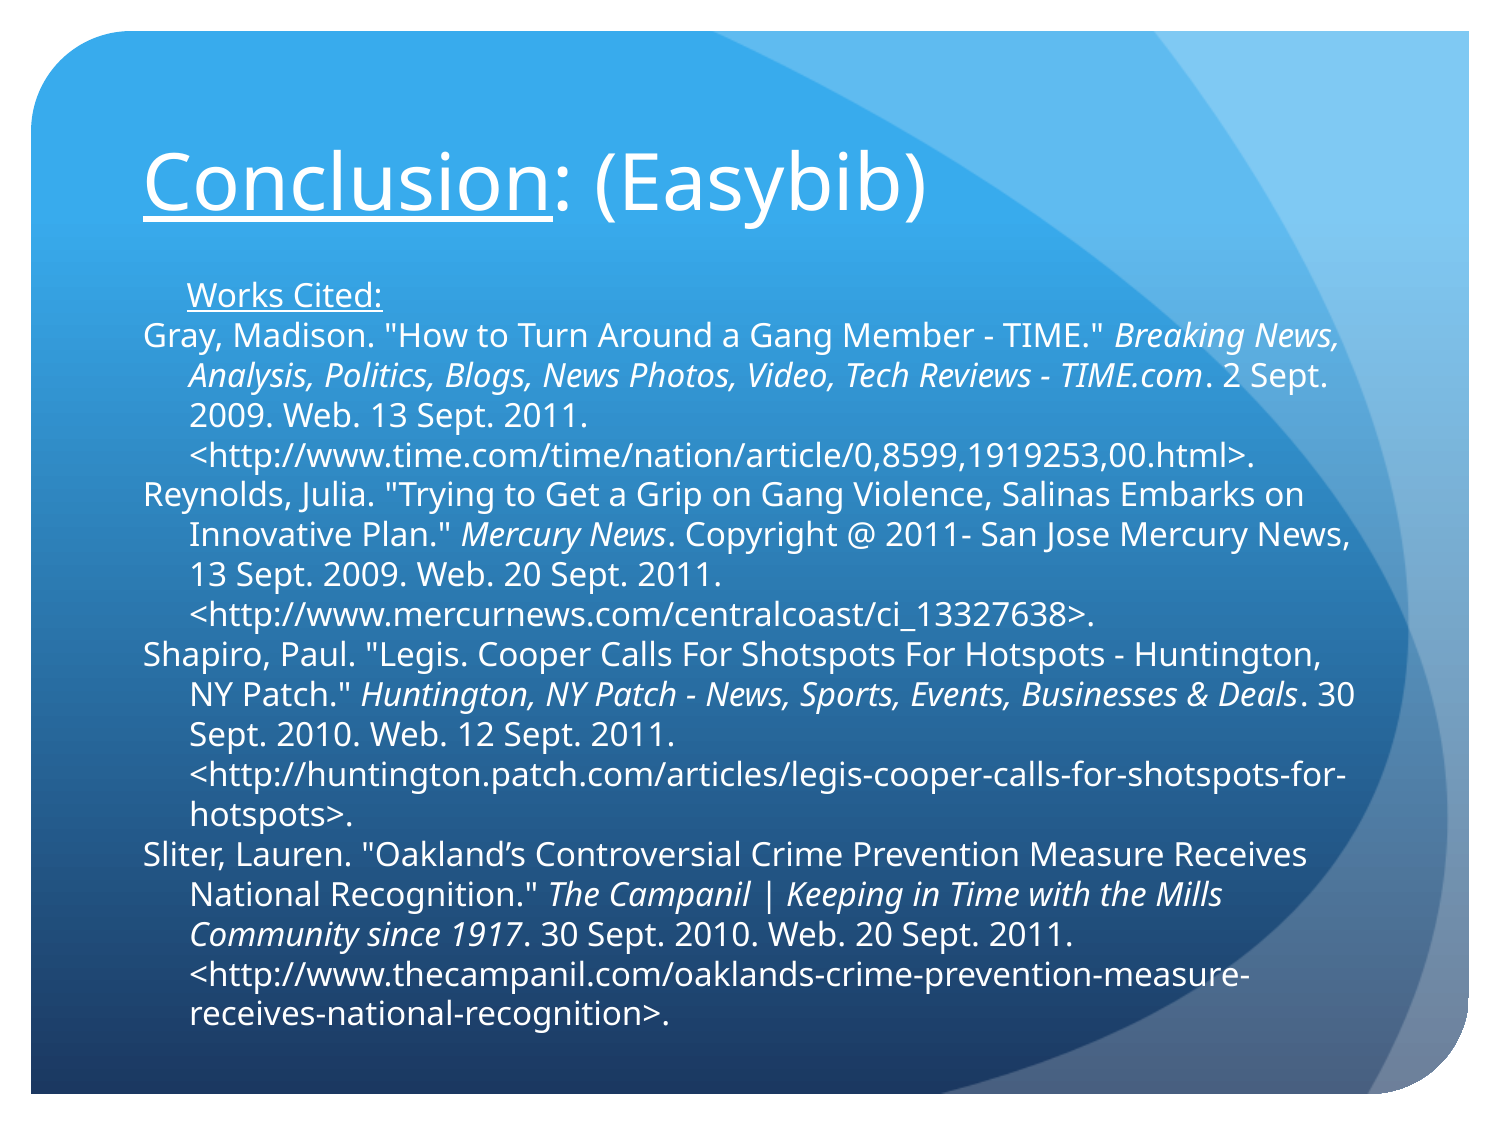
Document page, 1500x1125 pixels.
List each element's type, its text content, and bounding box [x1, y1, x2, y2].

title Conclusion: (Easybib) [127, 62, 1372, 234]
list Works Cited: Gray, Madison. "How to Turn Around a Gang Member - TIME." Breaking News, Analysis, Politics, Blogs, News Photos, Video, Tech Reviews - TIME.com. 2 Sept. 2009. Web. 13 Sept. 2011. <http://www.time.com/time/nation/article/0,8599,1919253,00.html>. Reynolds, Julia. "Trying to Get a Grip on Gang Violence, Salinas Embarks on Innovative Plan." Mercury News. Copyright @ 2011- San Jose Mercury News, 13 Sept. 2009. Web. 20 Sept. 2011. <http://www.mercurnews.com/centralcoast/ci_13327638>. Shapiro, Paul. "Legis. Cooper Calls For Shotspots For Hotspots - Huntington, NY Patch." Huntington, NY Patch - News, Sports, Events, Businesses & Deals. 30 Sept. 2010. Web. 12 Sept. 2011. <http://huntington.patch.com/articles/legis-cooper-calls-for-shotspots-for-hotspots>. Sliter, Lauren. "Oakland’s Controversial Crime Prevention Measure Receives National Recognition." The Campanil | Keeping in Time with the Mills Community since 1917. 30 Sept. 2010. Web. 20 Sept. 2011. <http://www.thecampanil.com/oaklands-crime-prevention-measure-receives-national-recognition>. [127, 266, 1372, 1059]
picture [24, 30, 1473, 1094]
